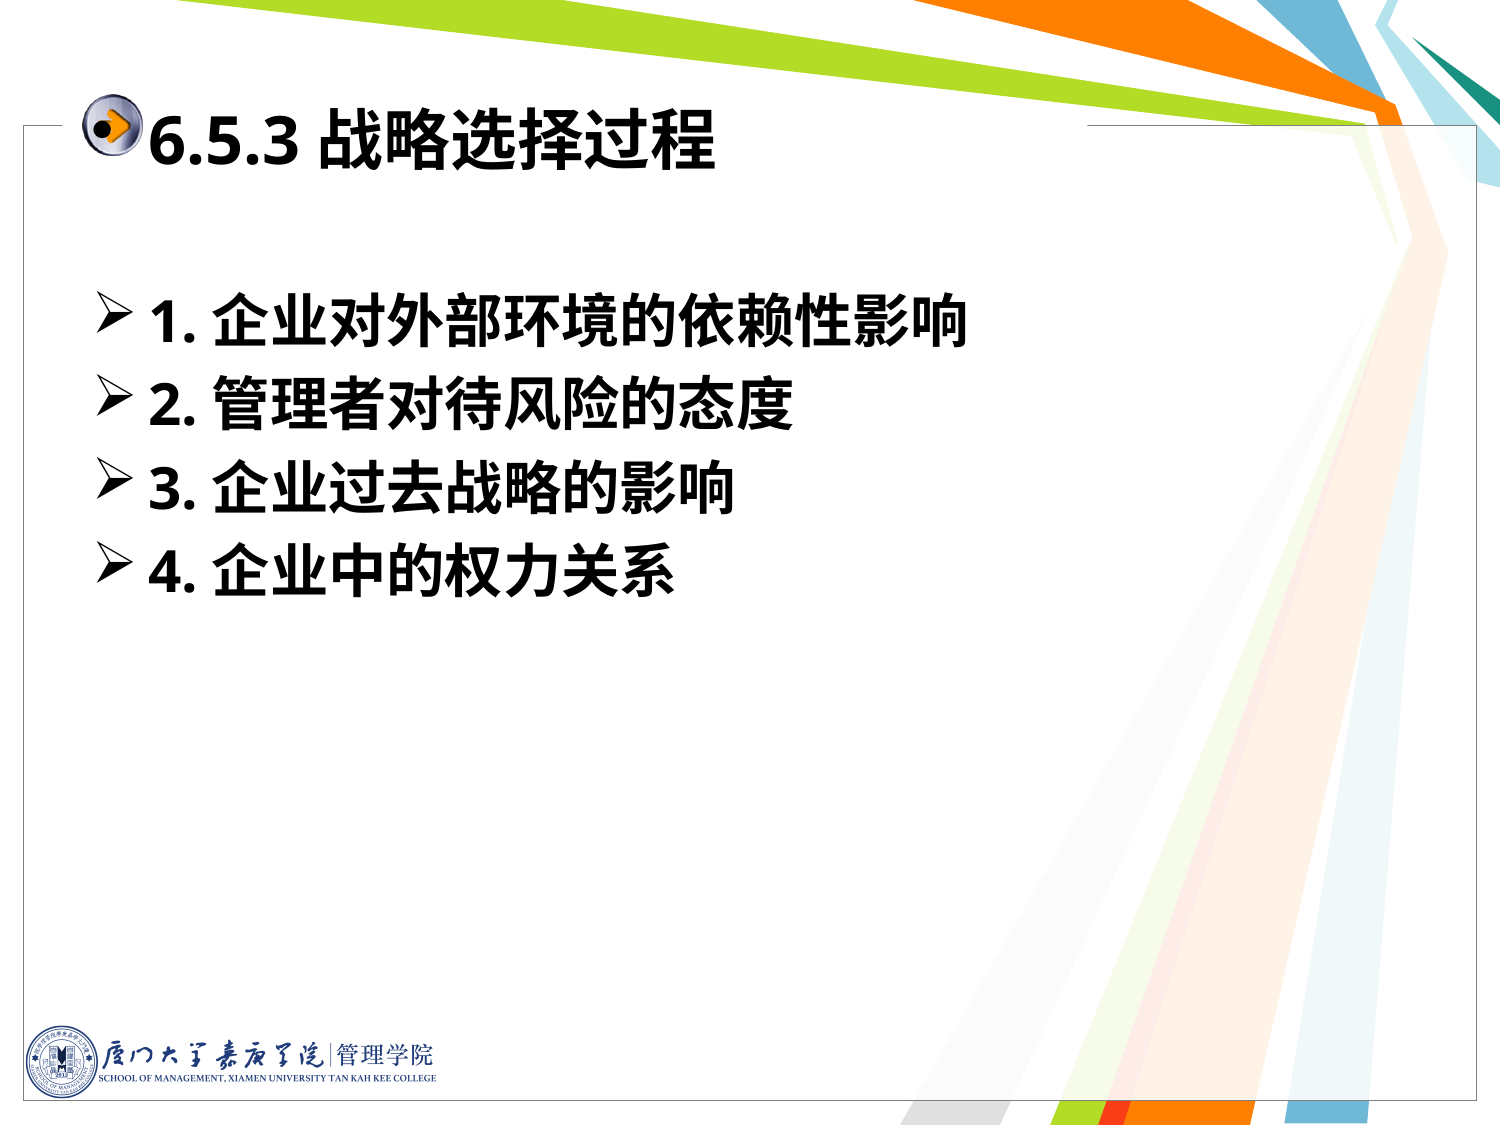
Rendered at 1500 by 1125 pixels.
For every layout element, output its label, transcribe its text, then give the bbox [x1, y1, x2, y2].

picture [24, 1024, 438, 1100]
list 6.5.3战略选择过程 1.企业对外部环境的依赖性影响 2.管理者对待风险的态度 3.企业过去战略的影响 4.企业中的权力关系 [76, 90, 1427, 916]
